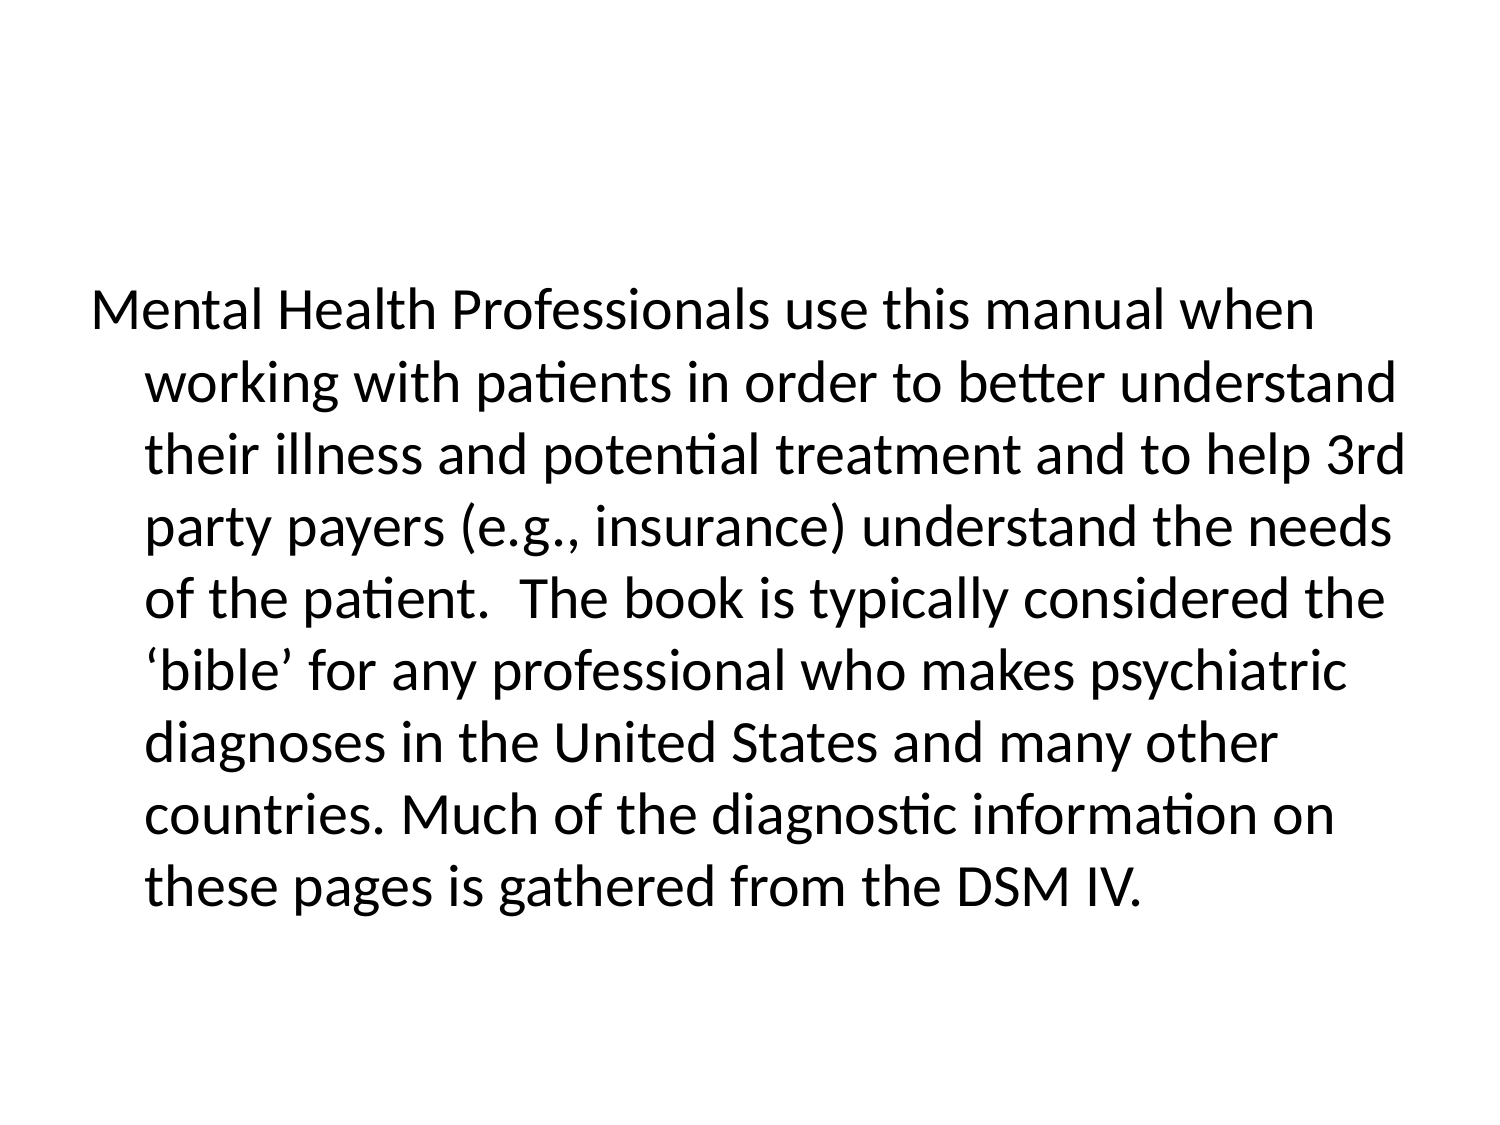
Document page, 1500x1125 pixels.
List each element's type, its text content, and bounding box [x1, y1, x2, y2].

list Mental Health Professionals use this manual when working with patients in order to better understand their illness and potential treatment and to help 3rd party payers (e.g., insurance) understand the needs of the patient. The book is typically considered the ‘bible’ for any professional who makes psychiatric diagnoses in the United States and many other countries. Much of the diagnostic information on these pages is gathered from the DSM IV. [75, 262, 1425, 1005]
